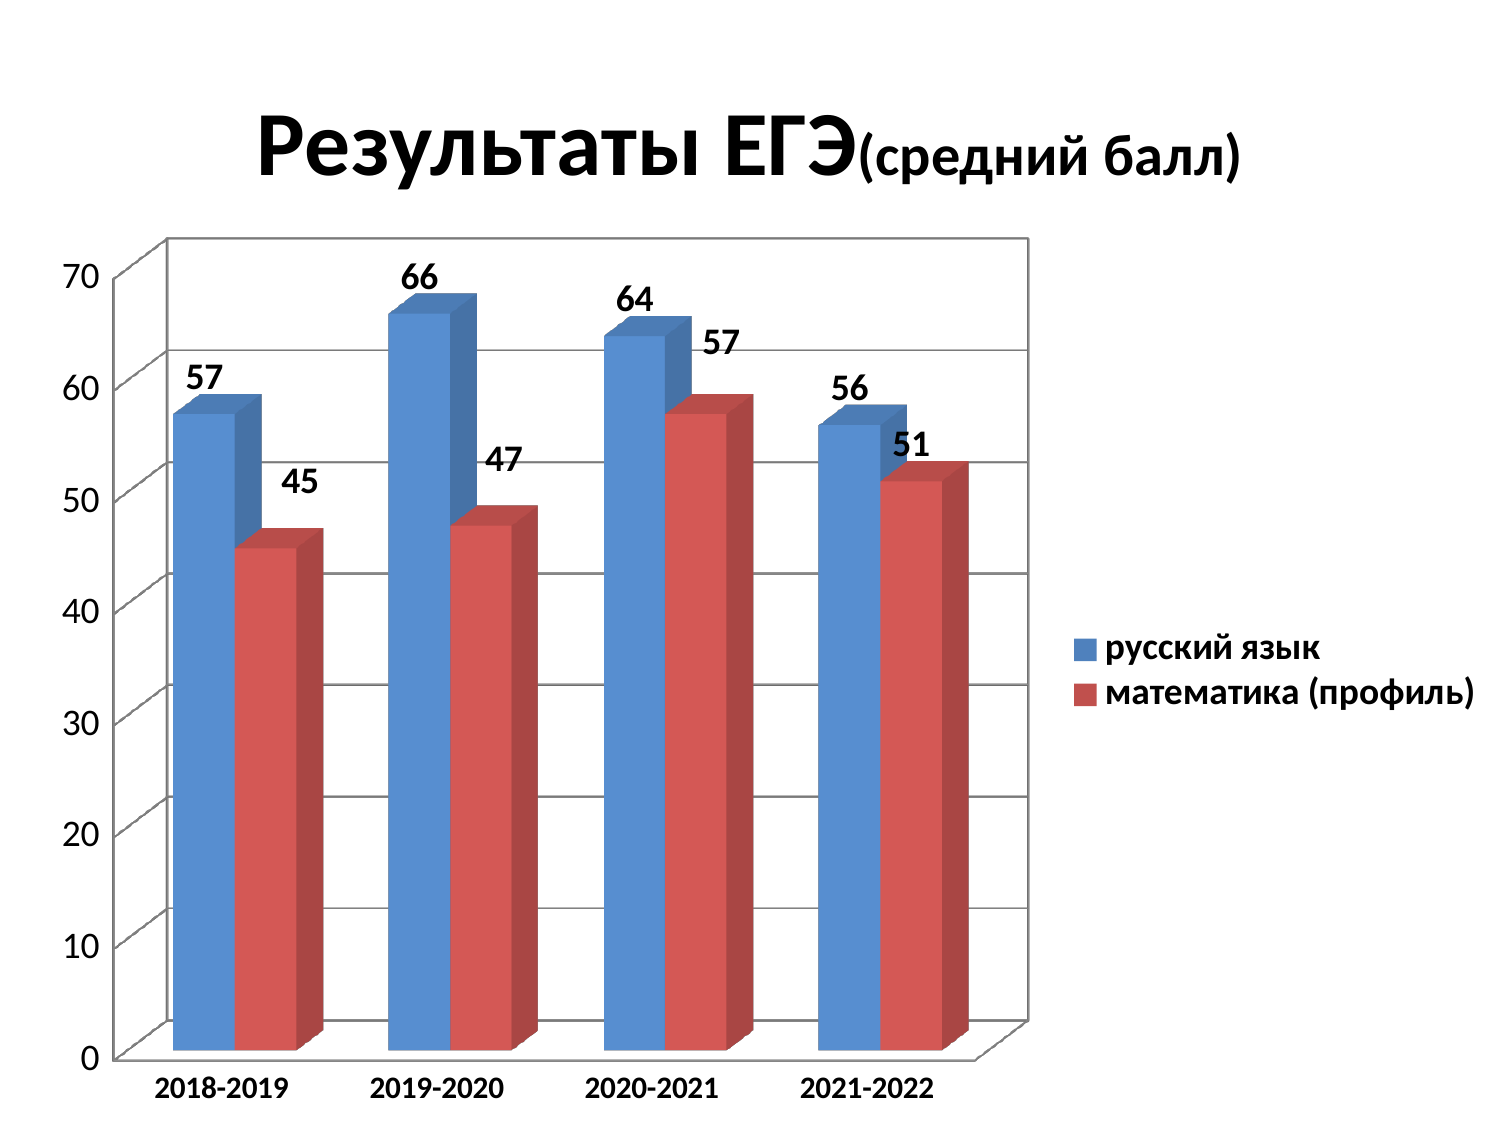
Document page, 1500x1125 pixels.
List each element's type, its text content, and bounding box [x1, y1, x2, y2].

title Результаты ЕГЭ(средний балл) [75, 45, 1425, 218]
chart [29, 219, 1500, 1125]
